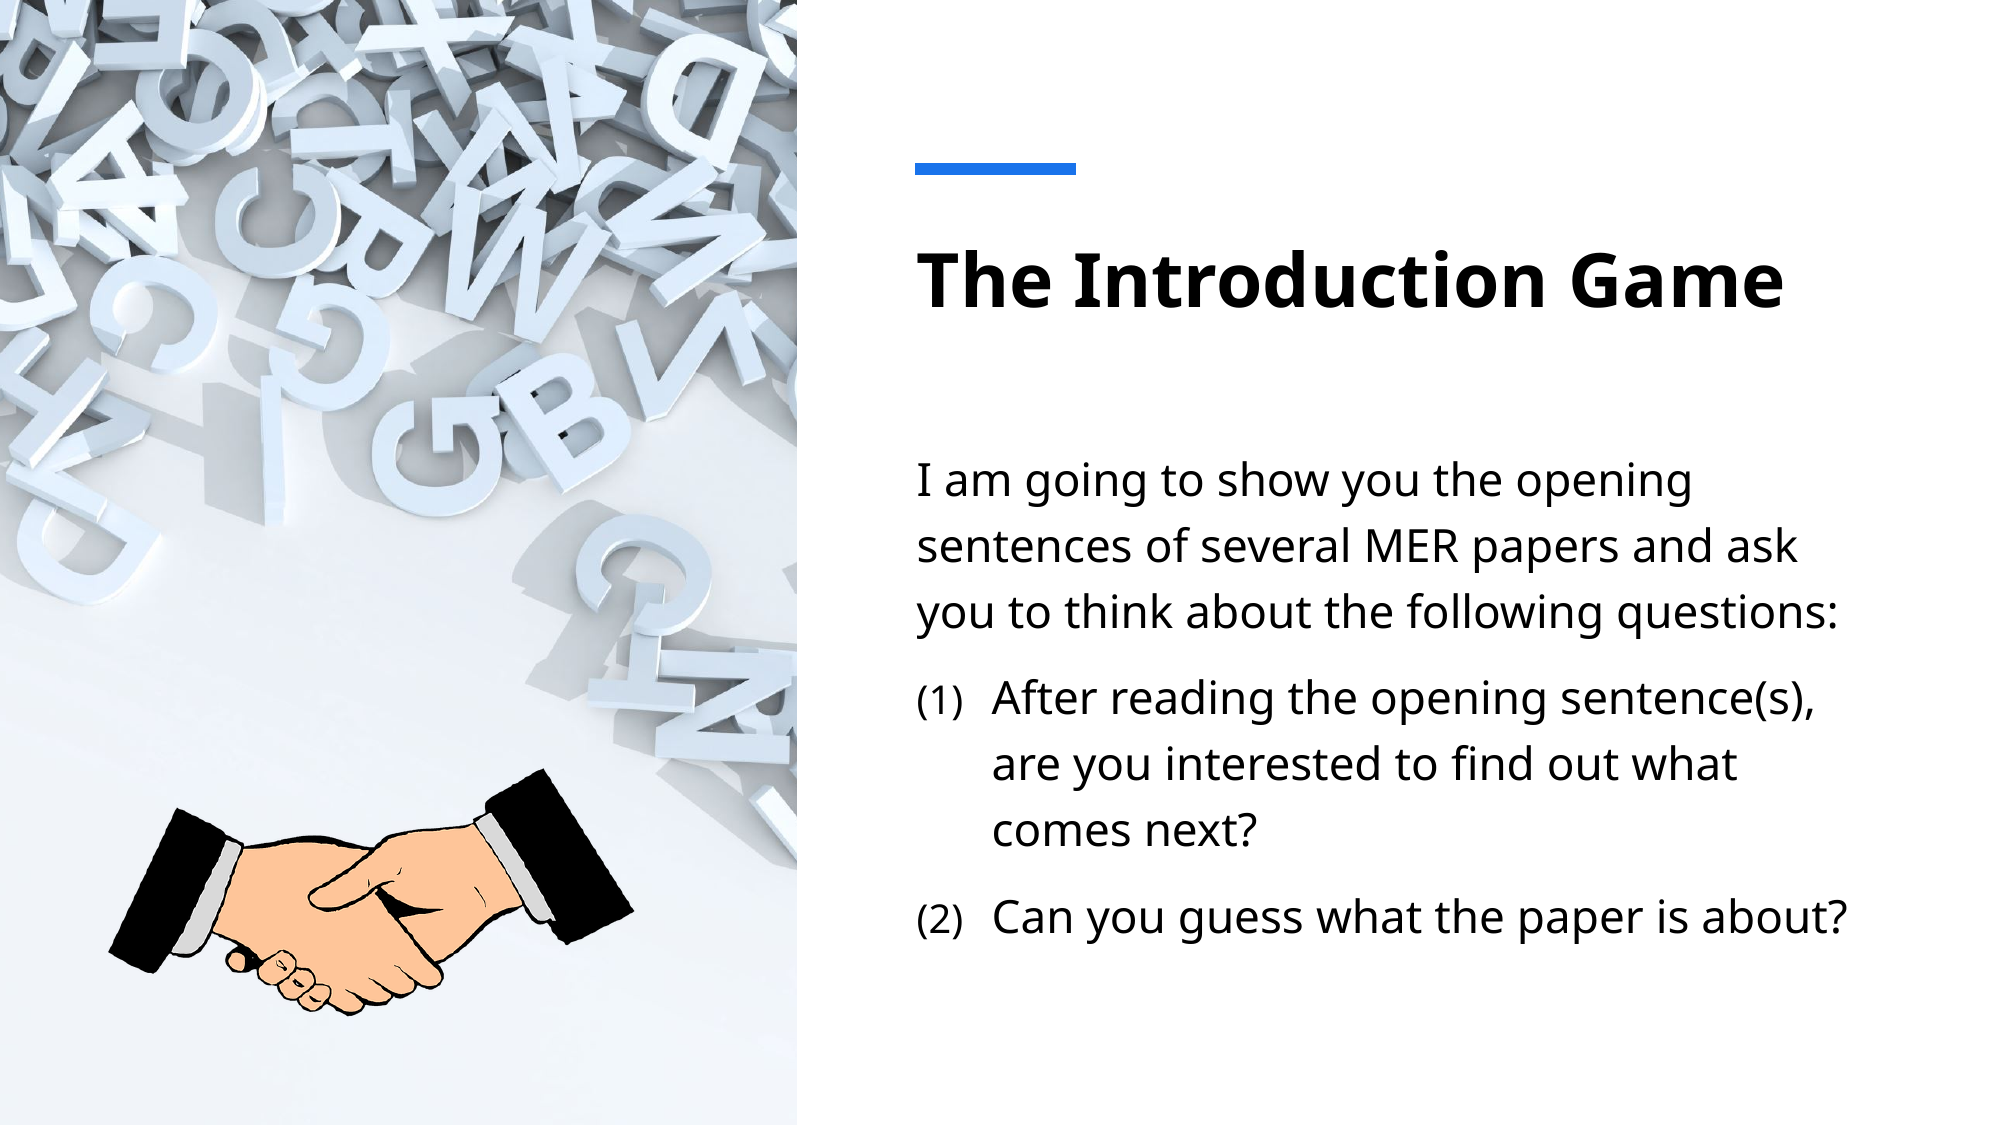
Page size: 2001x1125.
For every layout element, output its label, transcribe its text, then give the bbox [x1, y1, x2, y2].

picture [0, 0, 797, 1125]
list I am going to show you the opening sentences of several MER papers and ask you to think about the following questions: After reading the opening sentence(s), are you interested to find out what comes next? Can you guess what the paper is about? [901, 431, 1892, 1034]
title The Introduction Game [901, 224, 1892, 405]
text_box [797, 0, 2000, 1125]
